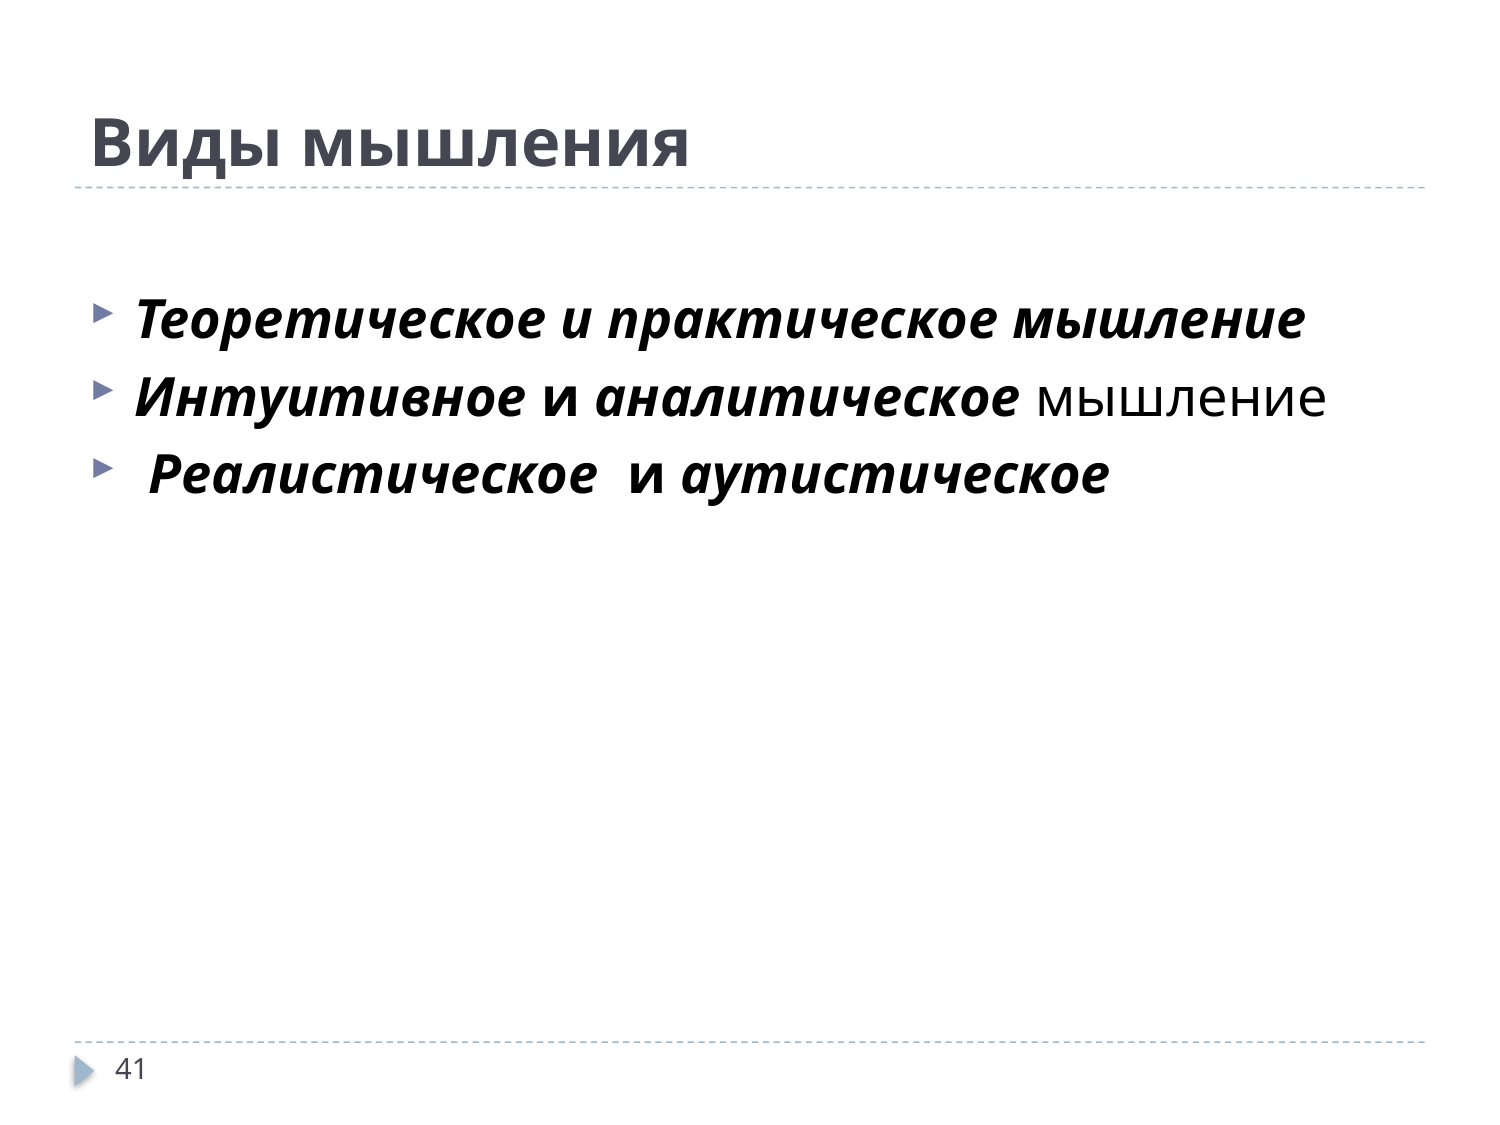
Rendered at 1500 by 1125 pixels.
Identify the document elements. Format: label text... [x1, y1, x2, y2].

title Виды мышления [75, 24, 1425, 188]
slide_number 41 [100, 1042, 426, 1103]
list Теоретическое и практическое мышление Интуитивное и аналитическое мышление Реалистическое и аутистическое [75, 200, 1425, 1010]
